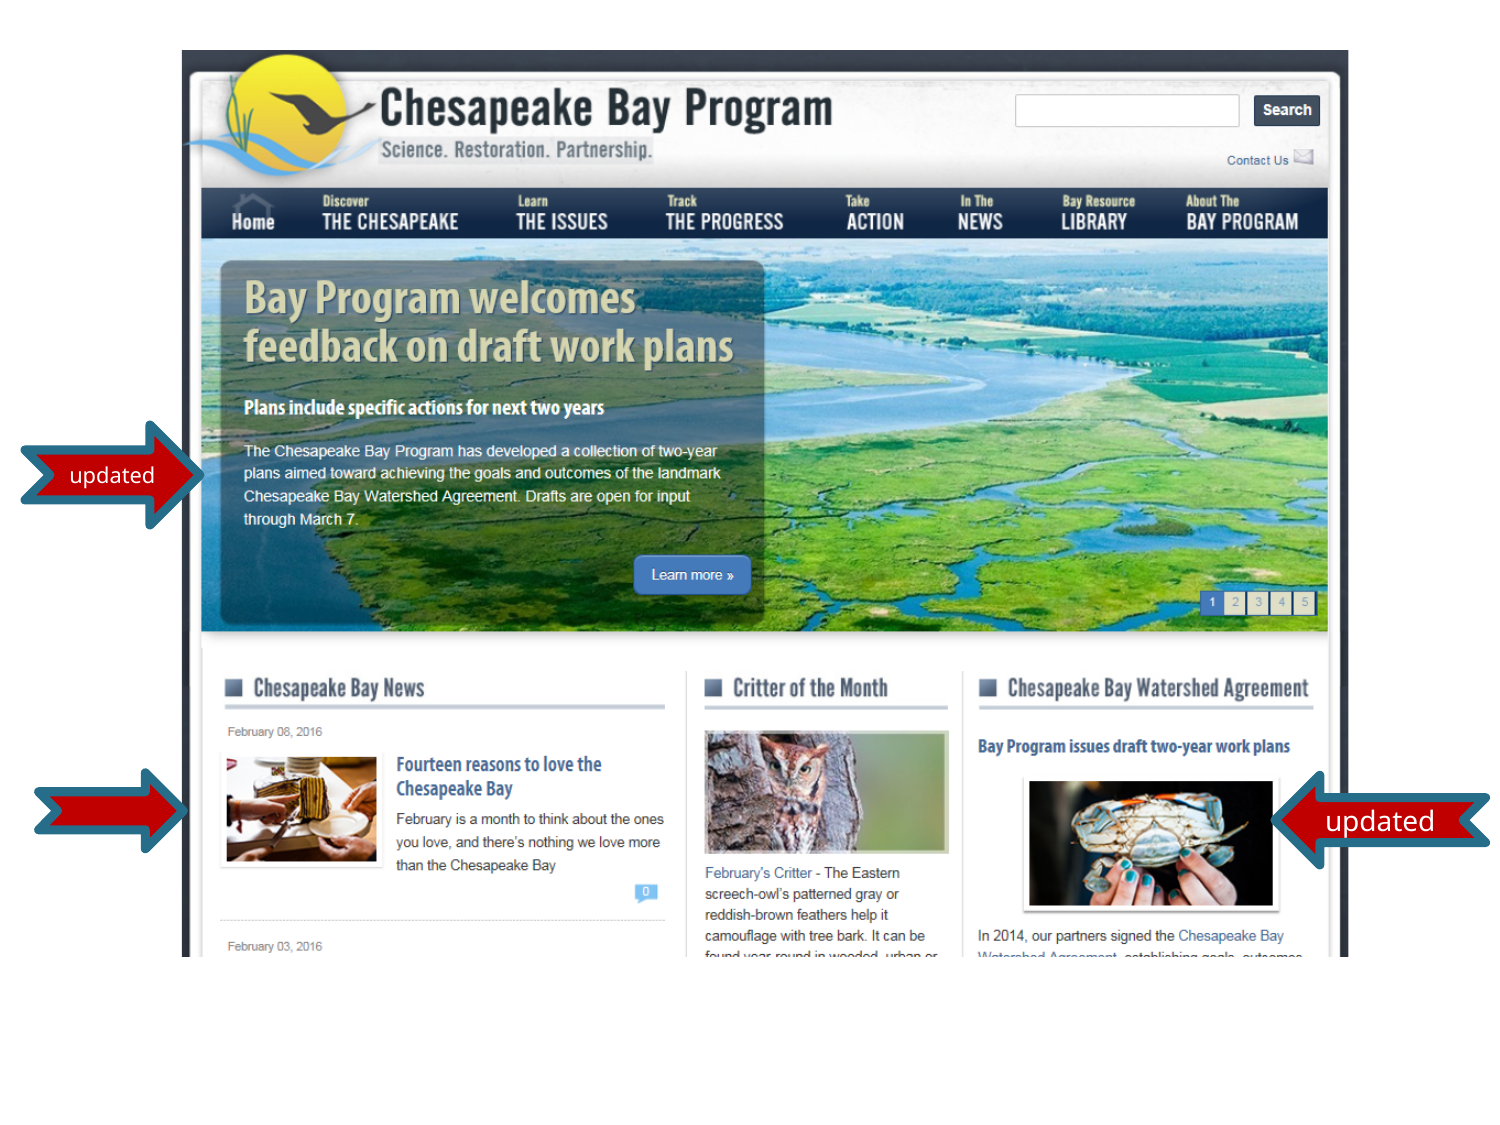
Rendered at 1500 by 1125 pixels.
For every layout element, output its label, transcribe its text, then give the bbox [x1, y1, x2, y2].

picture [181, 49, 1349, 958]
text_box updated [1353, 793, 1491, 848]
text_box [34, 768, 175, 854]
text_box updated [20, 420, 175, 530]
